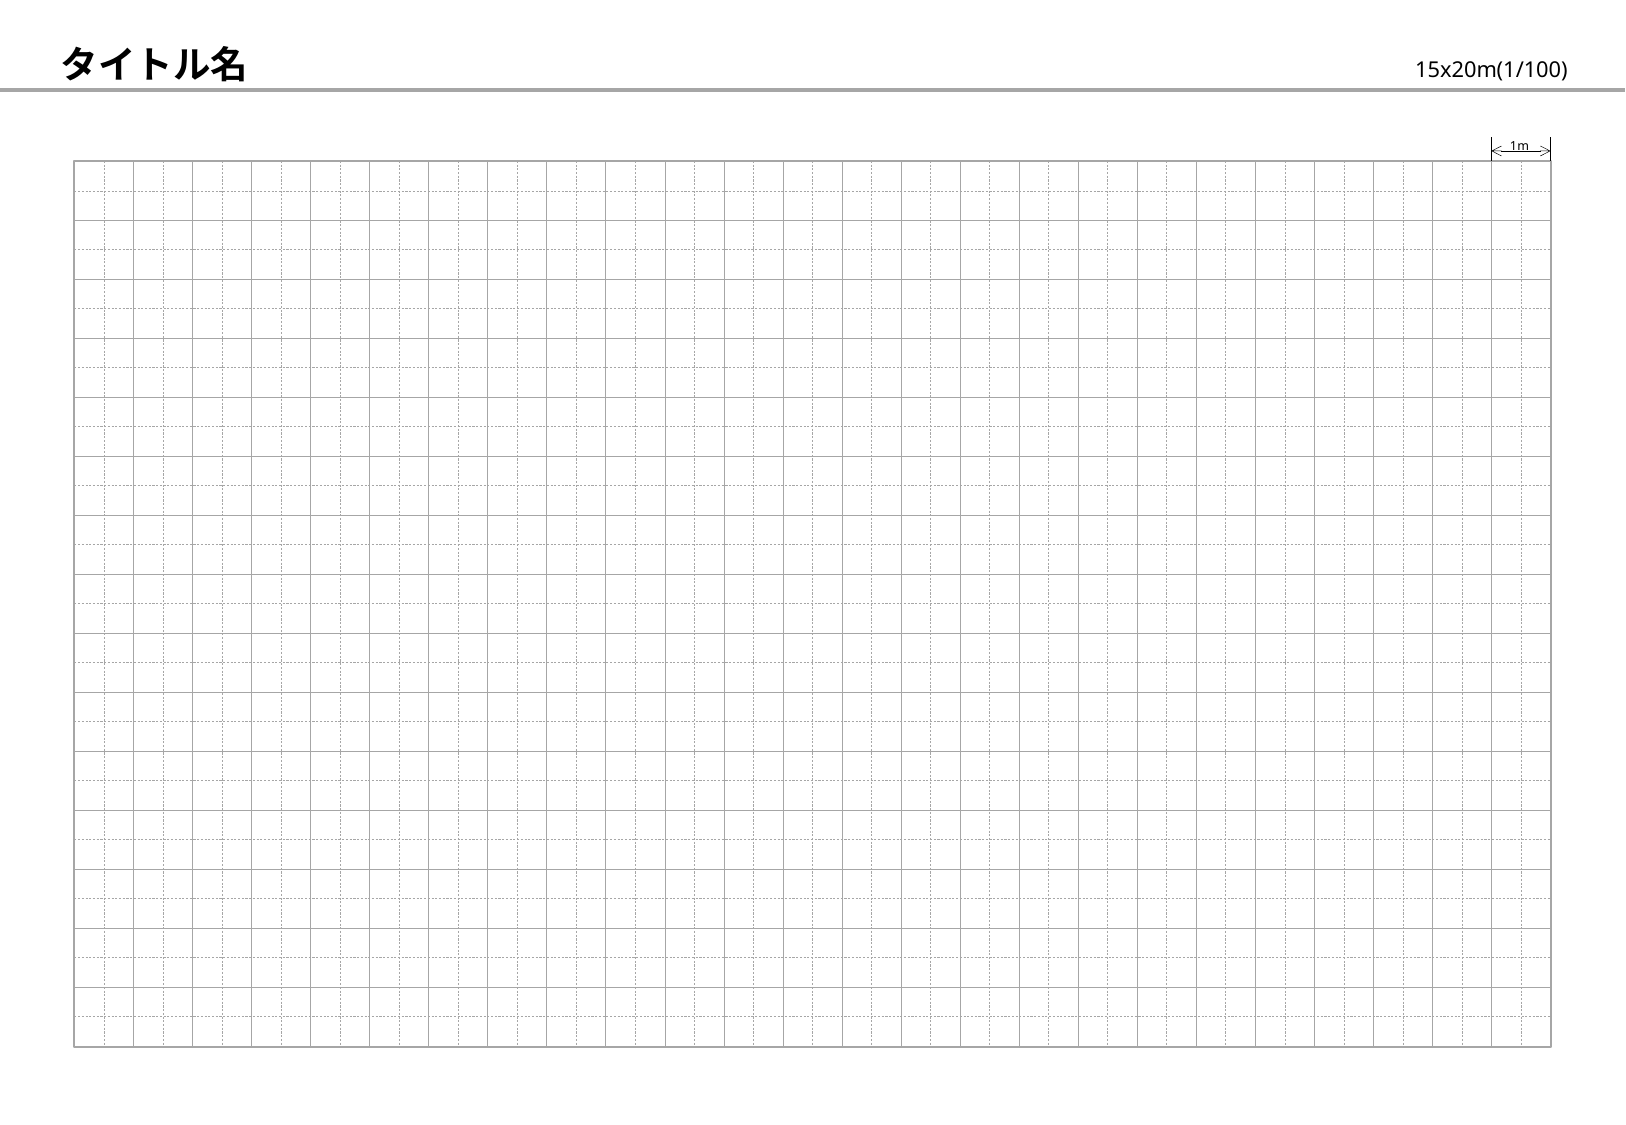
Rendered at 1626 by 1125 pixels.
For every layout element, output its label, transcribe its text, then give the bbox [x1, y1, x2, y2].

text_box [1491, 130, 1551, 162]
text_box タイトル名 [45, 33, 263, 88]
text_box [74, 160, 1551, 1047]
text_box 15x20m(1/100) [1400, 48, 1583, 88]
